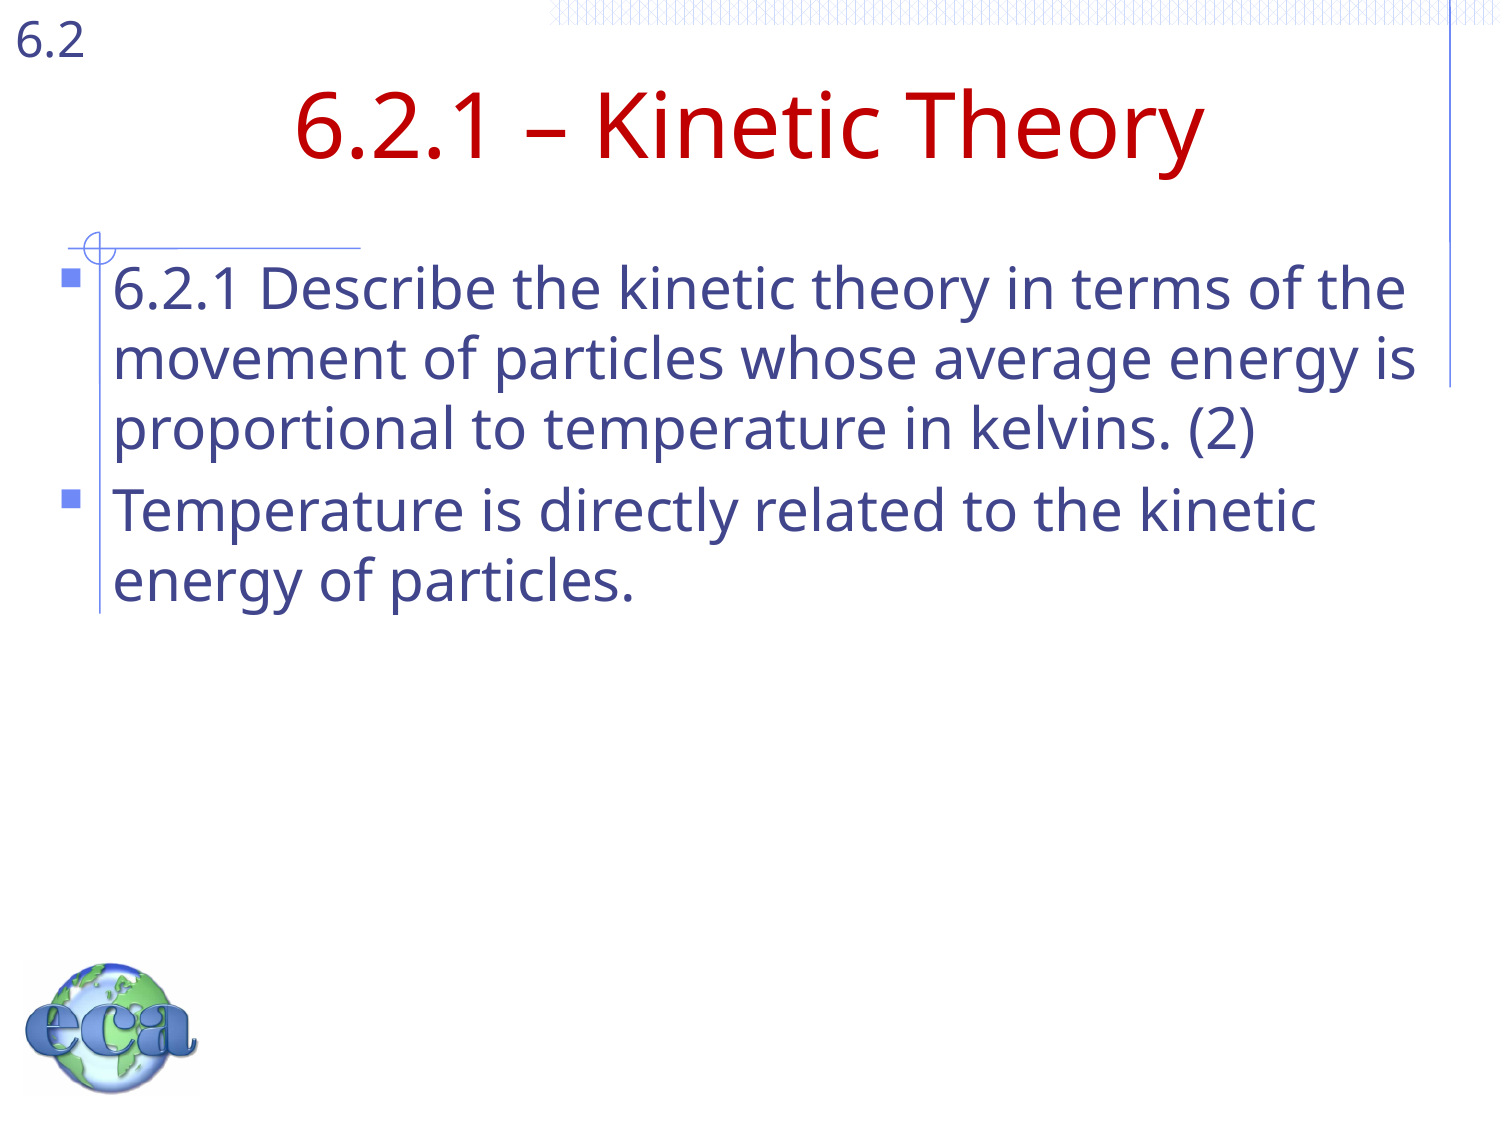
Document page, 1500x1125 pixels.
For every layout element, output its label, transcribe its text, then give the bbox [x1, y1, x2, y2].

picture [23, 960, 200, 1096]
list 6.2.1 Describe the kinetic theory in terms of the movement of particles whose average energy is proportional to temperature in kelvins. (2) Temperature is directly related to the kinetic energy of particles. [41, 243, 1471, 965]
title 6.2.1 – Kinetic Theory [17, 49, 1483, 185]
